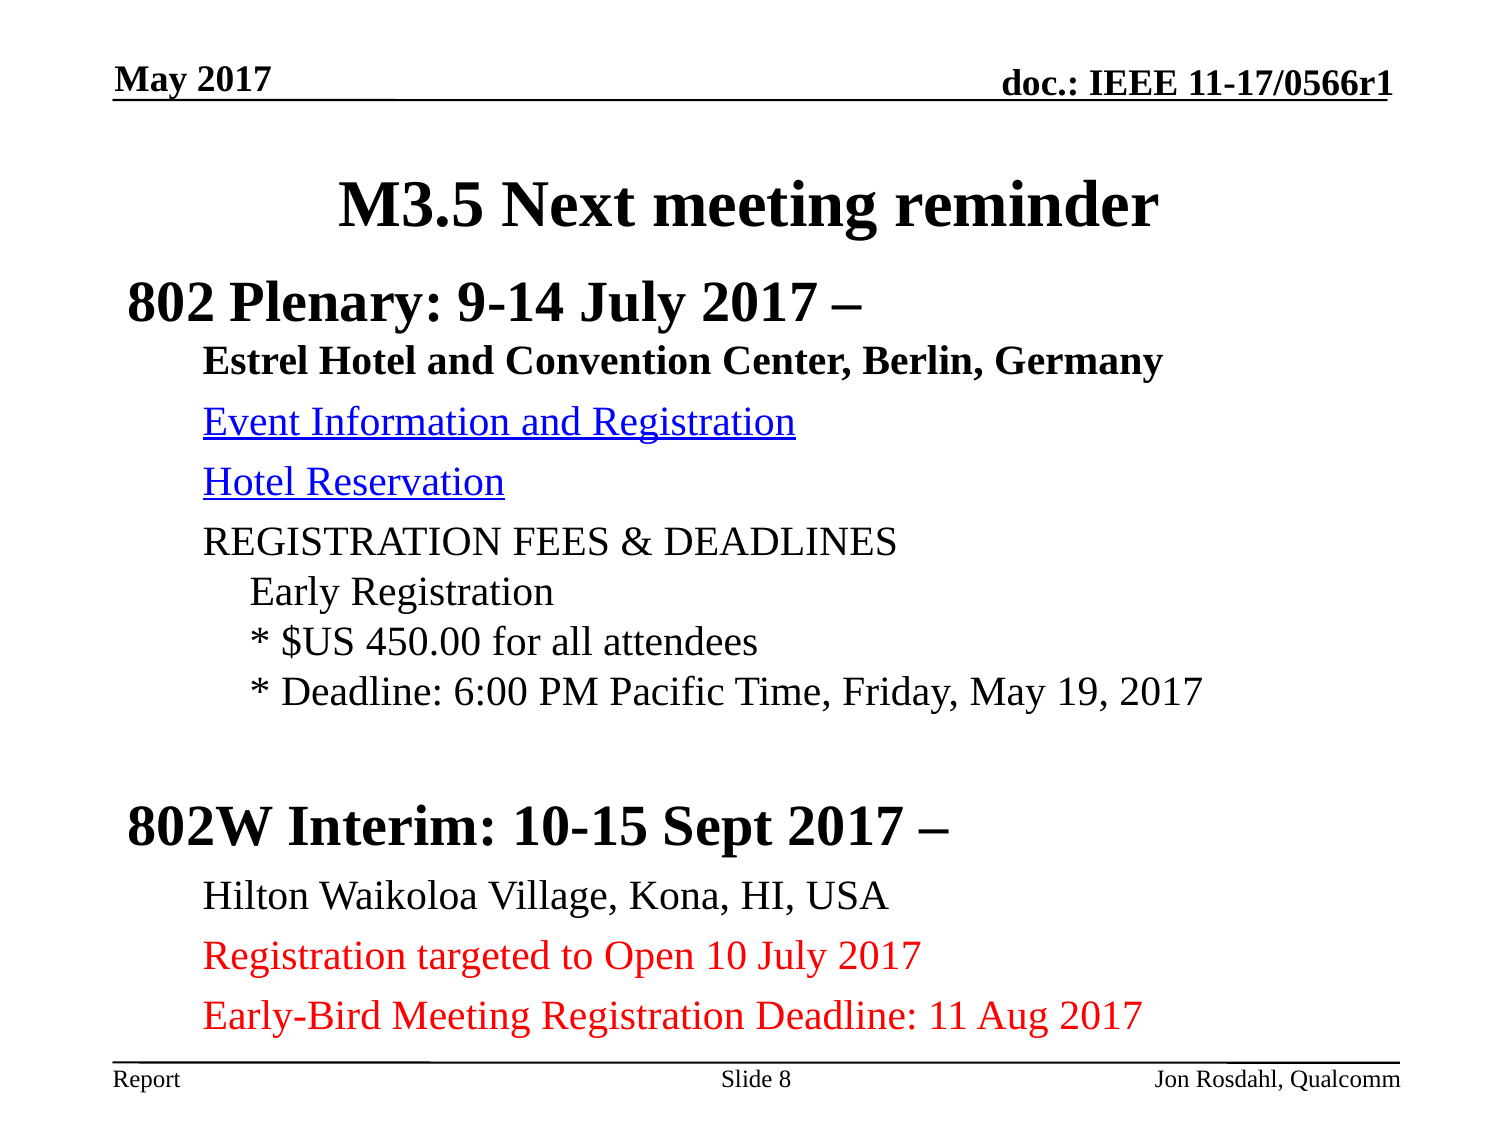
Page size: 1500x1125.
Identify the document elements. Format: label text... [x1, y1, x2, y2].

list 802 Plenary: 9-14 July 2017 – Estrel Hotel and Convention Center, Berlin, Germany Event Information and Registration Hotel Reservation REGISTRATION FEES & DEADLINES Early Registration * $US 450.00 for all attendees * Deadline: 6:00 PM Pacific Time, Friday, May 19, 2017 802W Interim: 10-15 Sept 2017 – Hilton Waikoloa Village, Kona, HI, USA Registration targeted to Open 10 July 2017 Early-Bird Meeting Registration Deadline: 11 Aug 2017 [112, 255, 1424, 1047]
footer Jon Rosdahl, Qualcomm [878, 1061, 1402, 1093]
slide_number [114, 54, 423, 100]
slide_number Slide 8 [712, 1061, 800, 1123]
title M3.5 Next meeting reminder [112, 112, 1388, 255]
